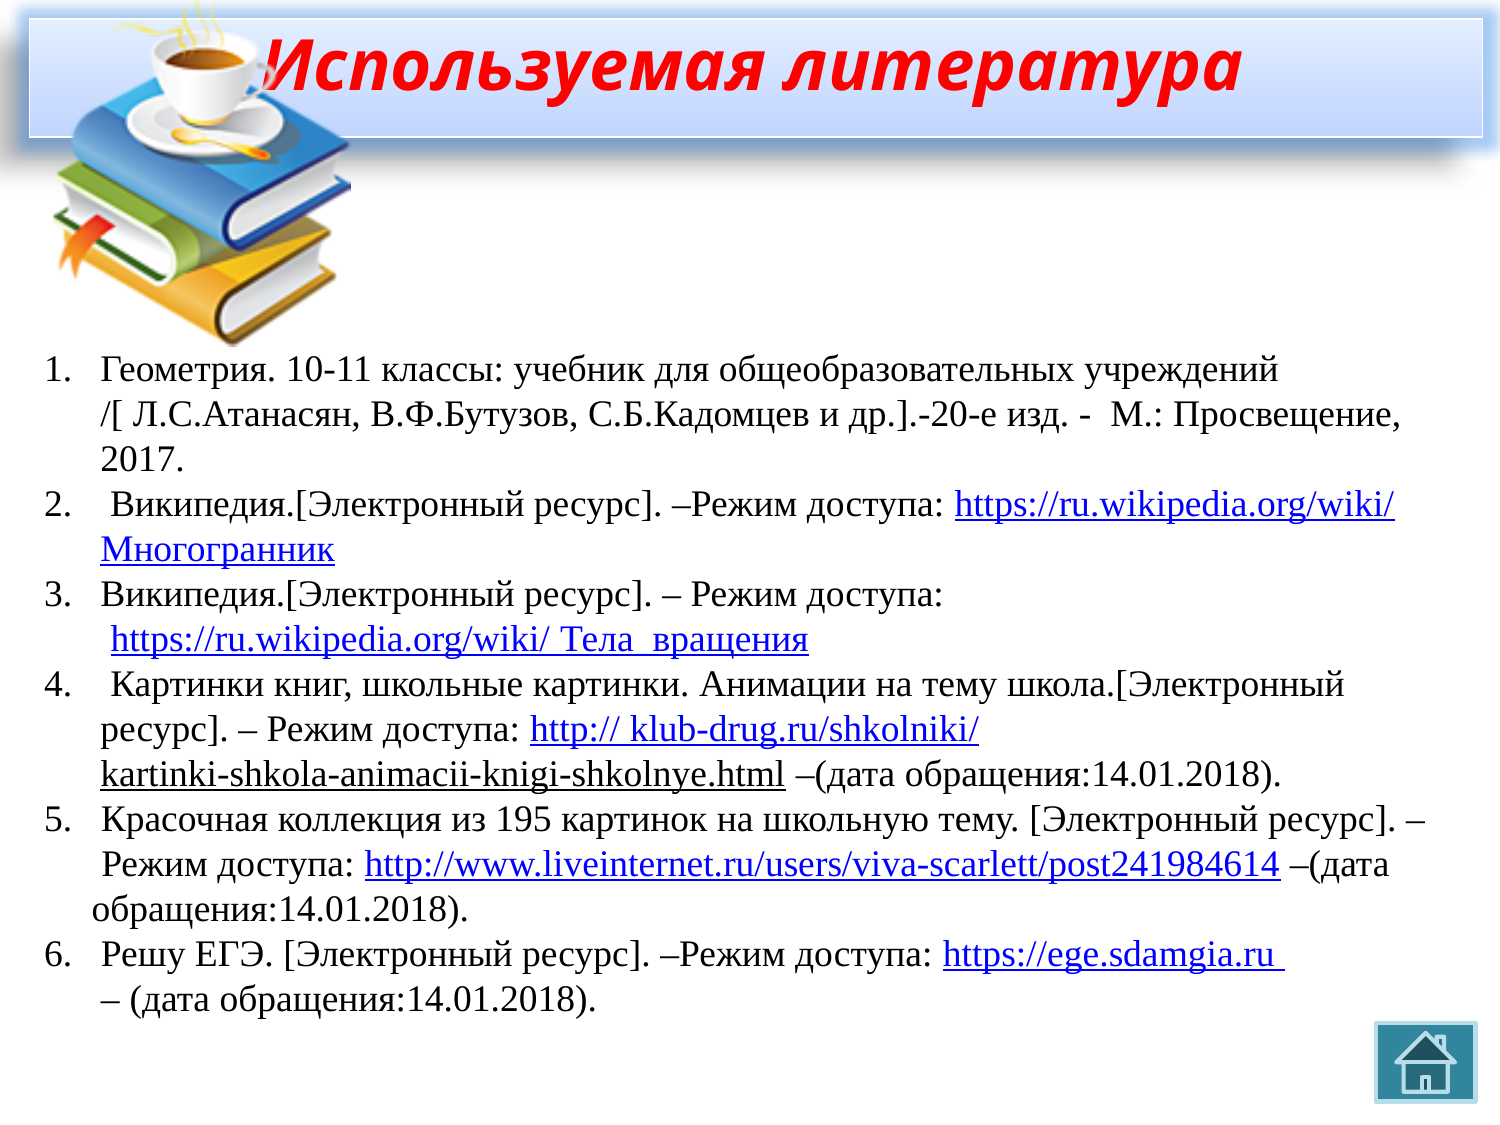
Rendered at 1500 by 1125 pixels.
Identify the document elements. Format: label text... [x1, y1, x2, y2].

text_box [356, 18, 1483, 138]
text_box [29, 18, 47, 138]
text_box Геометрия. 10-11 классы: учебник для общеобразовательных учреждений /[ Л.С.Атанасян, В.Ф.Бутузов, С.Б.Кадомцев и др.].-20-е изд. - М.: Просвещение, 2017. Википедия.[Электронный ресурс]. –Режим доступа: https://ru.wikipedia.org/wiki/Многогранник Википедия.[Электронный ресурс]. – Режим доступа: https://ru.wikipedia.org/wiki/ Тела_вращения 4. Картинки книг, школьные картинки. Анимации на тему школа.[Электронный ресурс]. – Режим доступа: http:// klub-drug.ru/shkolniki/kartinki-shkola-animacii-knigi-shkolnye.html –(дата обращения:14.01.2018). 5. Красочная коллекция из 195 картинок на школьную тему. [Электронный ресурс]. – Режим доступа: http://www.liveinternet.ru/users/viva-scarlett/post241984614 –(дата обращения:14.01.2018). 6. Решу ЕГЭ. [Электронный ресурс]. –Режим доступа: https://ege.sdamgia.ru – (дата обращения:14.01.2018). [29, 160, 1483, 1125]
picture [52, 0, 352, 348]
text_box Используемая литература [356, 0, 1259, 115]
text_box [1374, 1021, 1478, 1104]
